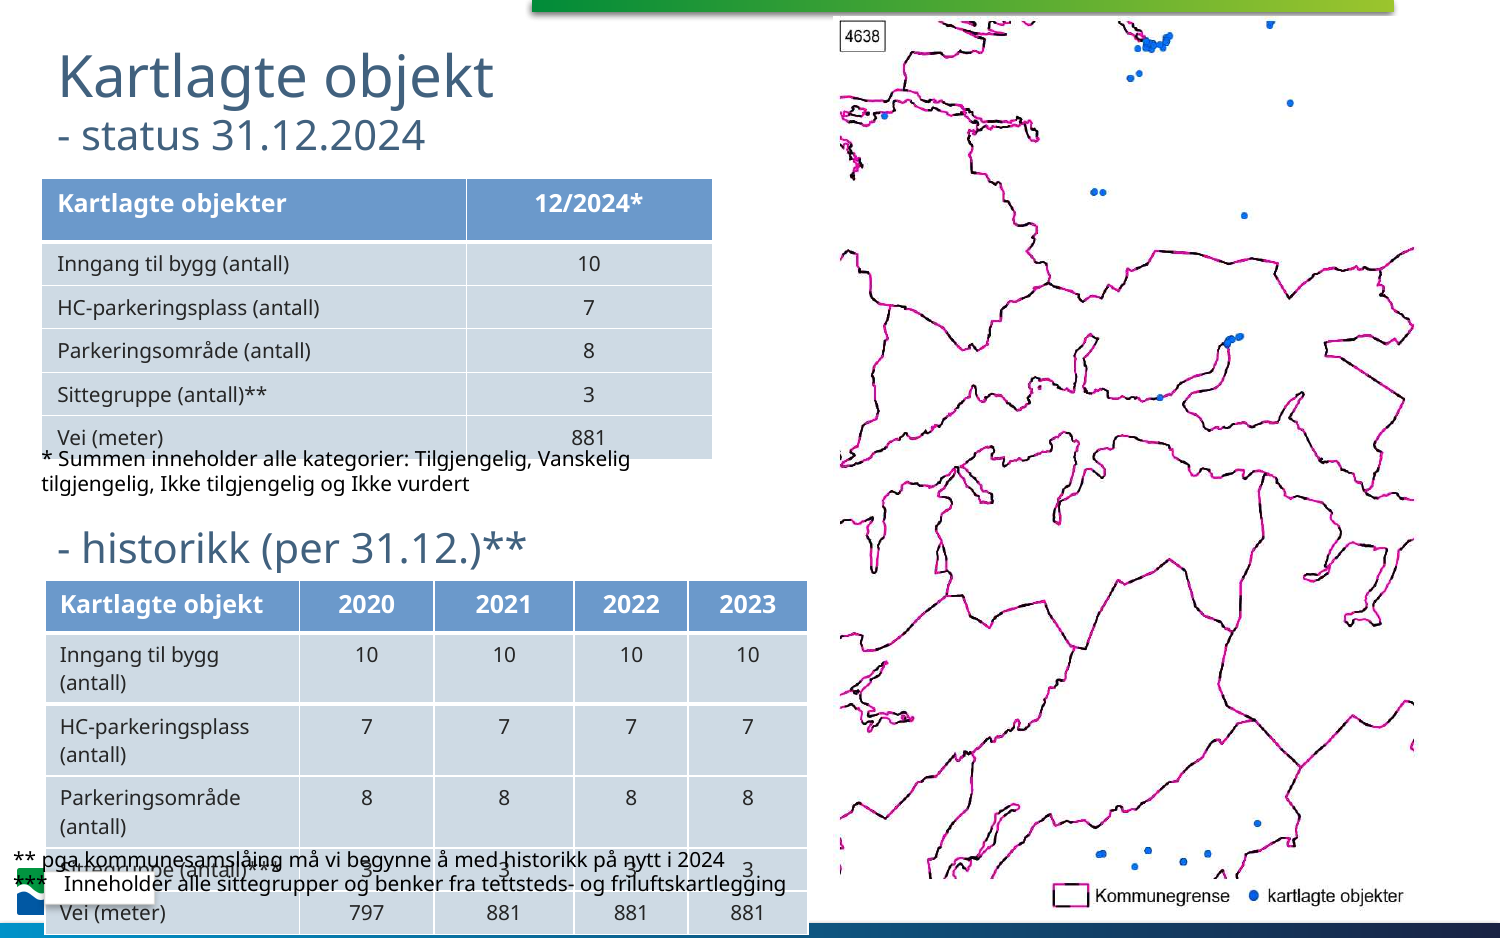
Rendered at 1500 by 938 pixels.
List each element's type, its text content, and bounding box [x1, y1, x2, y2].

table_cell 10 [575, 635, 687, 702]
table_cell 7 [689, 706, 807, 775]
table_cell 10 [689, 635, 807, 702]
table_cell 881 [689, 892, 807, 934]
table_cell 797 [300, 904, 433, 934]
table_cell HC-parkeringsplass (antall) [46, 706, 299, 775]
table_cell 8 [575, 777, 687, 838]
table_cell 10 [435, 635, 573, 702]
text_box - historikk (per 31.12.)** [42, 496, 828, 580]
table_cell Parkeringsområde (antall) [46, 777, 299, 838]
table_cell 8 [435, 777, 573, 838]
table_cell 7 [575, 706, 687, 775]
table_cell 3 [467, 373, 712, 415]
table_cell Vei (meter) [42, 416, 466, 438]
table_header Kartlagte objekter [42, 179, 466, 240]
table_header 12/2024* [467, 179, 712, 240]
table_cell 8 [467, 329, 712, 372]
table_cell Inngang til bygg (antall) [46, 635, 299, 702]
table_cell Vei (meter) [46, 904, 299, 934]
table_cell Parkeringsområde (antall) [42, 329, 466, 372]
table_header 2022 [575, 581, 687, 631]
table_cell 7 [467, 286, 712, 328]
table_header 2020 [300, 581, 433, 631]
table_cell 881 [575, 904, 687, 934]
table_header Kartlagte objekt [46, 581, 299, 631]
table_cell 7 [300, 706, 433, 775]
table_cell HC-parkeringsplass (antall) [42, 286, 466, 328]
table_cell 8 [300, 777, 433, 838]
text_box Kartlagte objekt - status 31.12.2024 [42, 24, 828, 167]
table_cell 8 [689, 777, 807, 847]
text_box ** pga kommunesamslåing må vi begynne å med historikk på nytt i 2024 *** Inneholder alle sittegrupper og benker fra tettsteds- og friluftskartlegging [0, 838, 802, 904]
text_box * Summen inneholder alle kategorier: Tilgjengelig, Vanskelig tilgjengelig, Ikke tilgjengelig og Ikke vurdert [26, 438, 711, 504]
table_cell Sittegruppe (antall)** [42, 373, 466, 415]
table_cell Inngang til bygg (antall) [42, 244, 466, 285]
table_cell 10 [467, 244, 712, 285]
table_header 2021 [435, 581, 573, 631]
table_cell 3 [802, 849, 807, 890]
table_cell 7 [435, 706, 573, 775]
table_cell 881 [435, 904, 573, 934]
table_cell 881 [467, 416, 712, 459]
picture [833, 16, 1419, 913]
table_cell 10 [300, 635, 433, 702]
table_header 2023 [689, 581, 807, 631]
